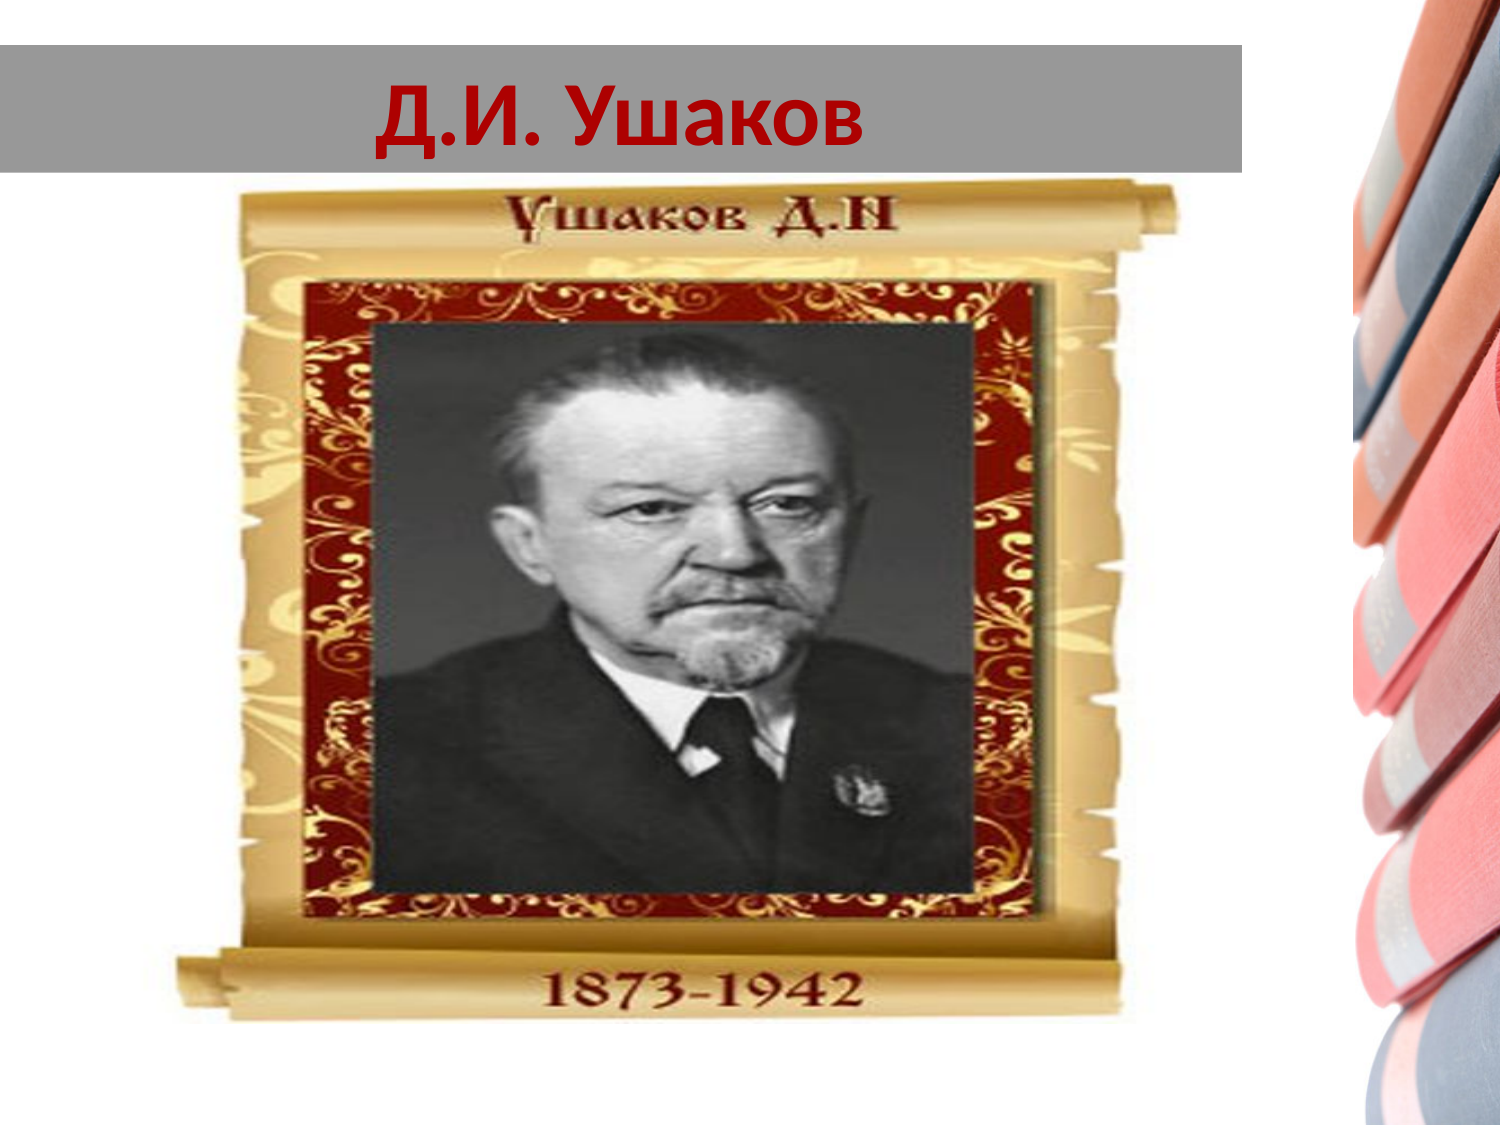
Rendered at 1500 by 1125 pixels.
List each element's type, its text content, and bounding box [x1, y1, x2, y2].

title Д.И. Ушаков [0, 45, 1242, 173]
picture [0, 0, 1500, 1125]
